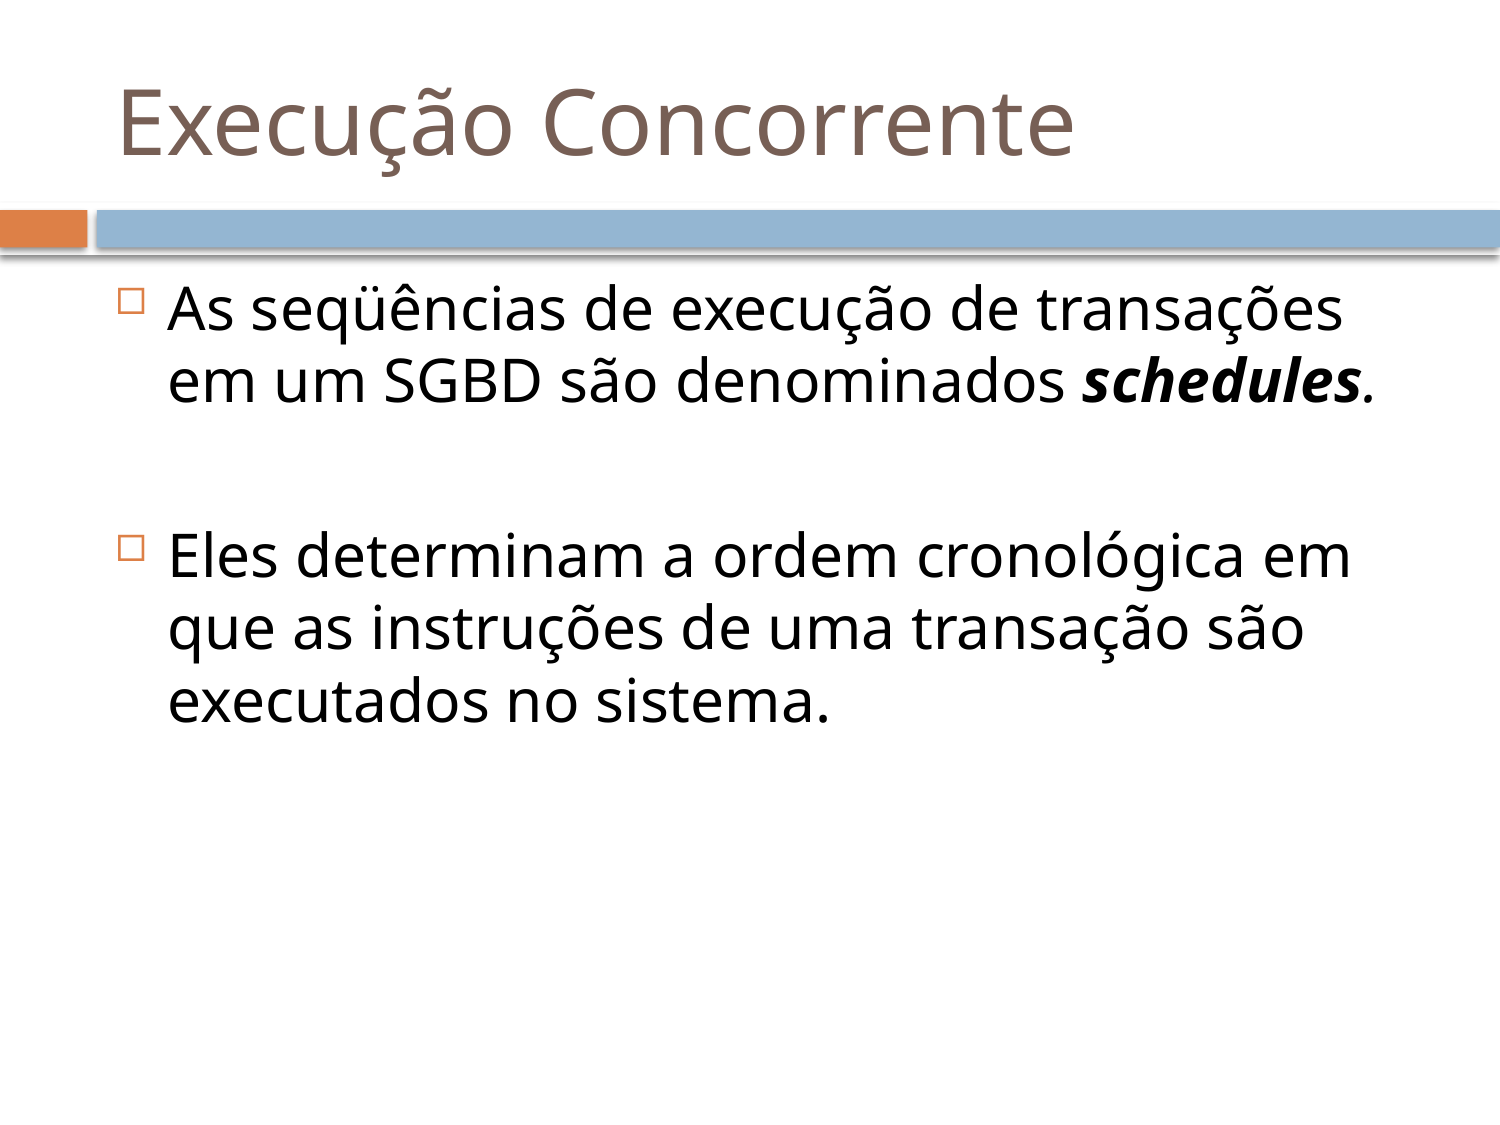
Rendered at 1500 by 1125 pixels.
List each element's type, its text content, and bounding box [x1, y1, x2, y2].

list As seqüências de execução de transações em um SGBD são denominados schedules. Eles determinam a ordem cronológica em que as instruções de uma transação são executados no sistema. [100, 262, 1438, 1000]
title Execução Concorrente [100, 37, 1438, 200]
